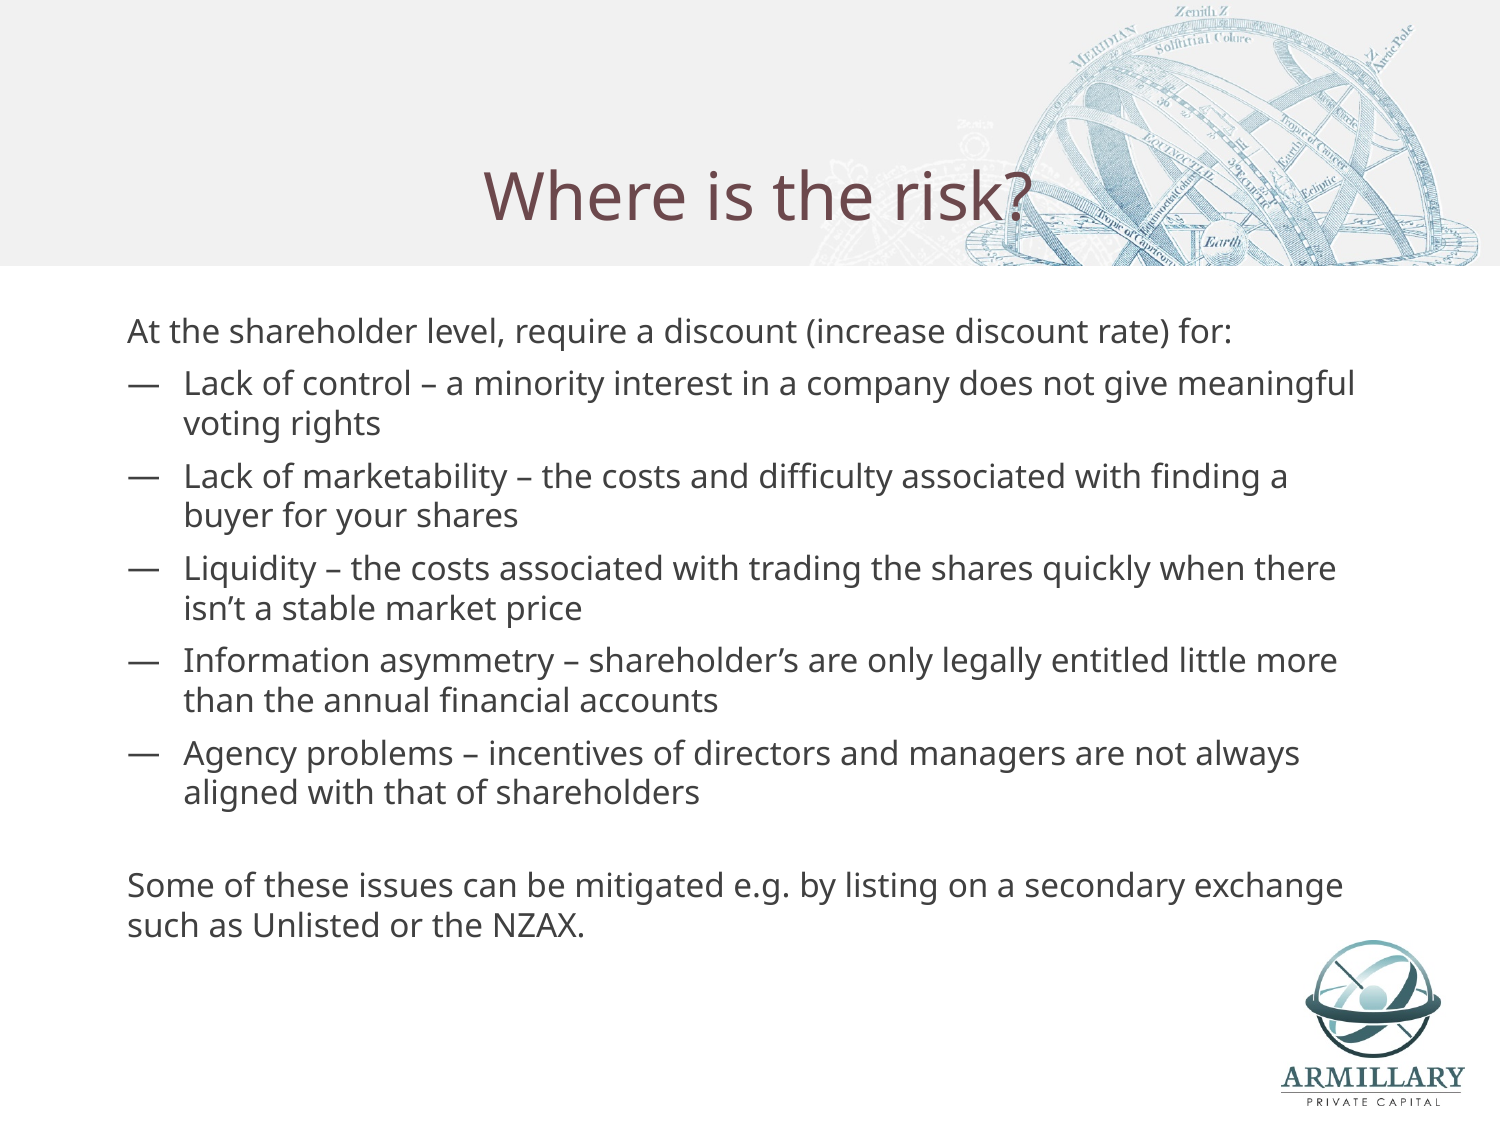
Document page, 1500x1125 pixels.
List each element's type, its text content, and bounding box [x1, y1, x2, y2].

list At the shareholder level, require a discount (increase discount rate) for: Lack of control – a minority interest in a company does not give meaningful voting rights Lack of marketability – the costs and difficulty associated with finding a buyer for your shares Liquidity – the costs associated with trading the shares quickly when there isn’t a stable market price Information asymmetry – shareholder’s are only legally entitled little more than the annual financial accounts Agency problems – incentives of directors and managers are not always aligned with that of shareholders Some of these issues can be mitigated e.g. by listing on a secondary exchange such as Unlisted or the NZAX. [112, 302, 1388, 929]
picture [0, 0, 1500, 266]
picture [1281, 940, 1465, 1106]
title Where is the risk? [112, 24, 1406, 242]
